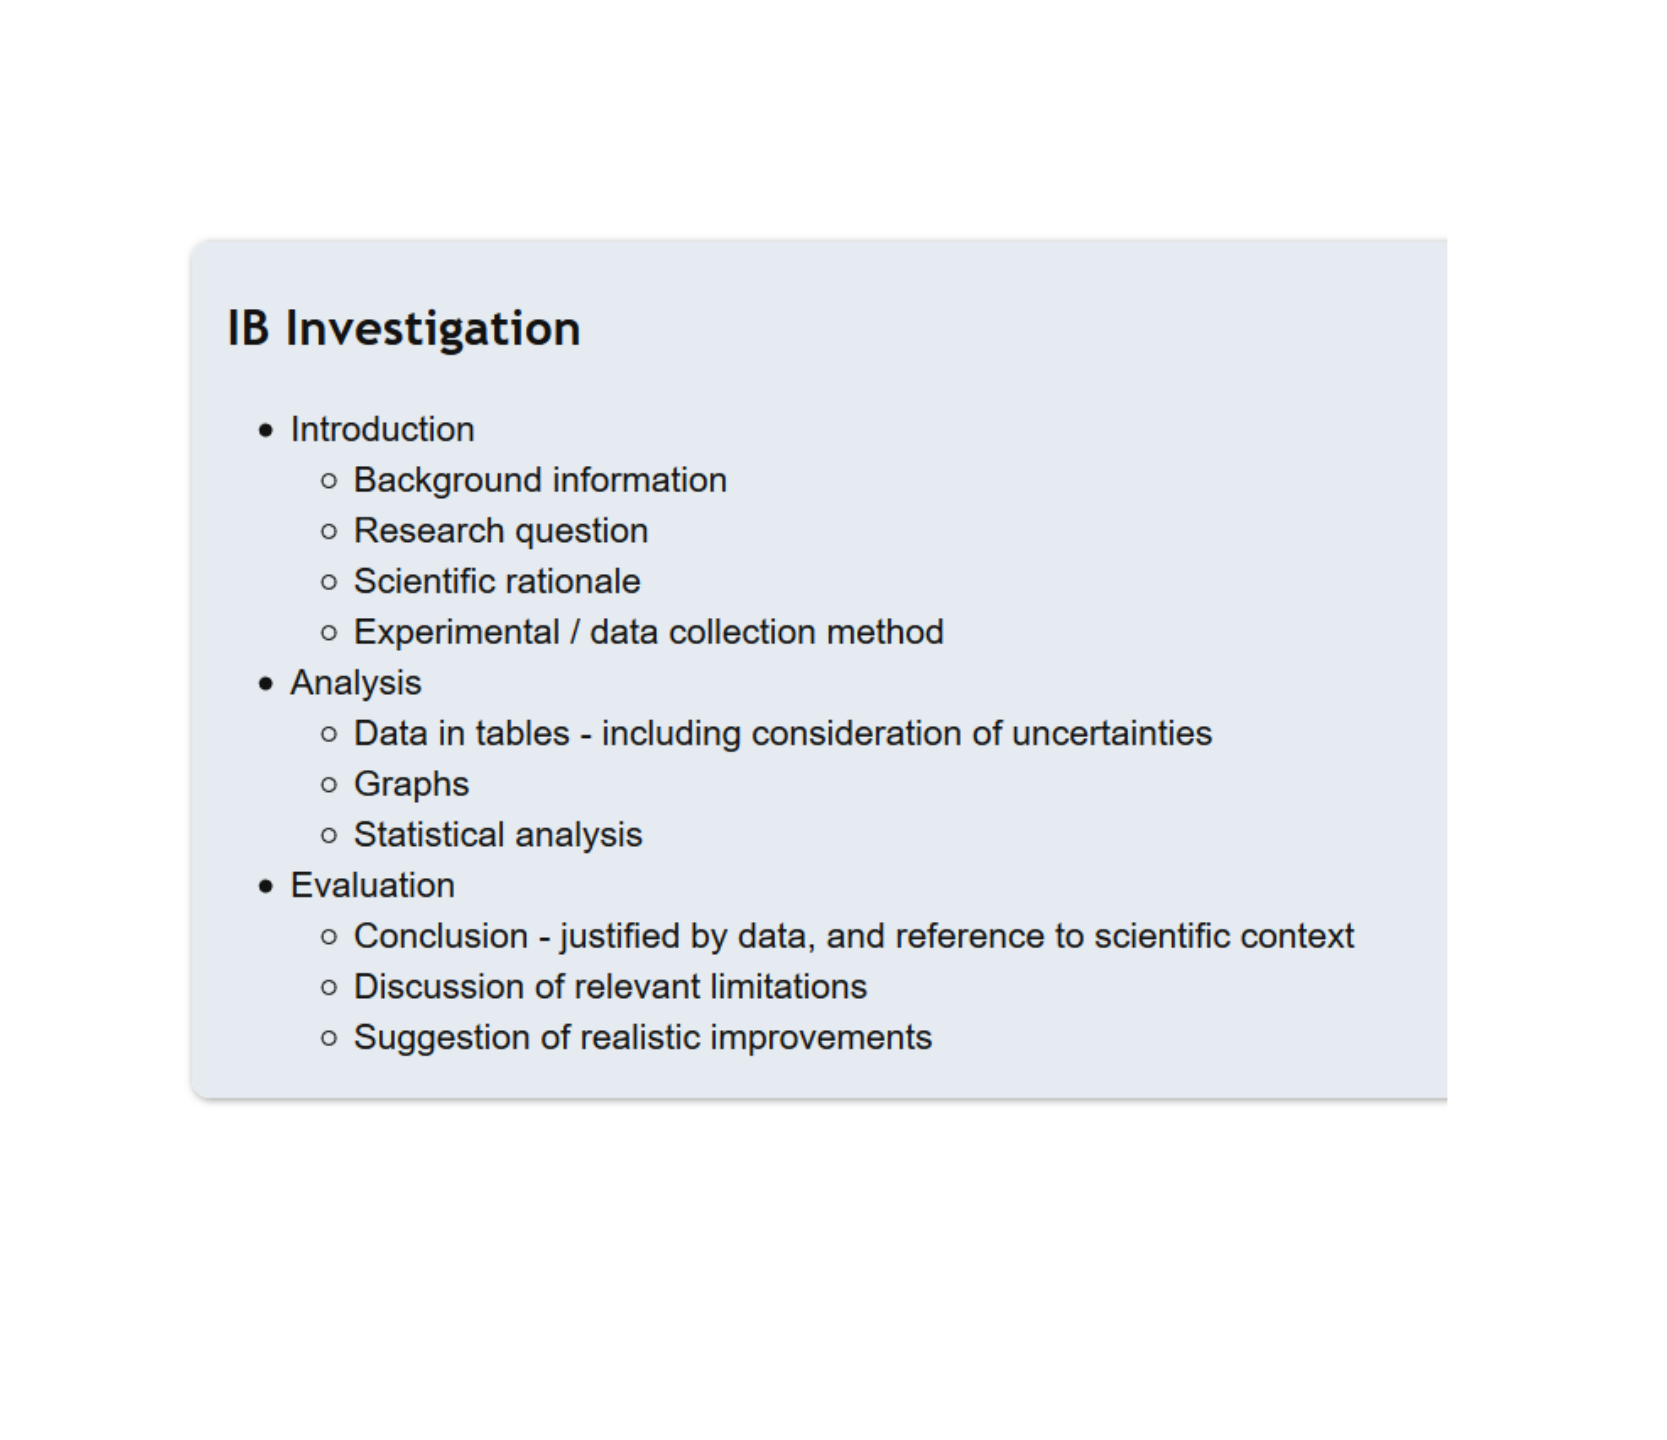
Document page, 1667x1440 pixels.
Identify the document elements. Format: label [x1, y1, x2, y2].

picture [171, 228, 1448, 1110]
